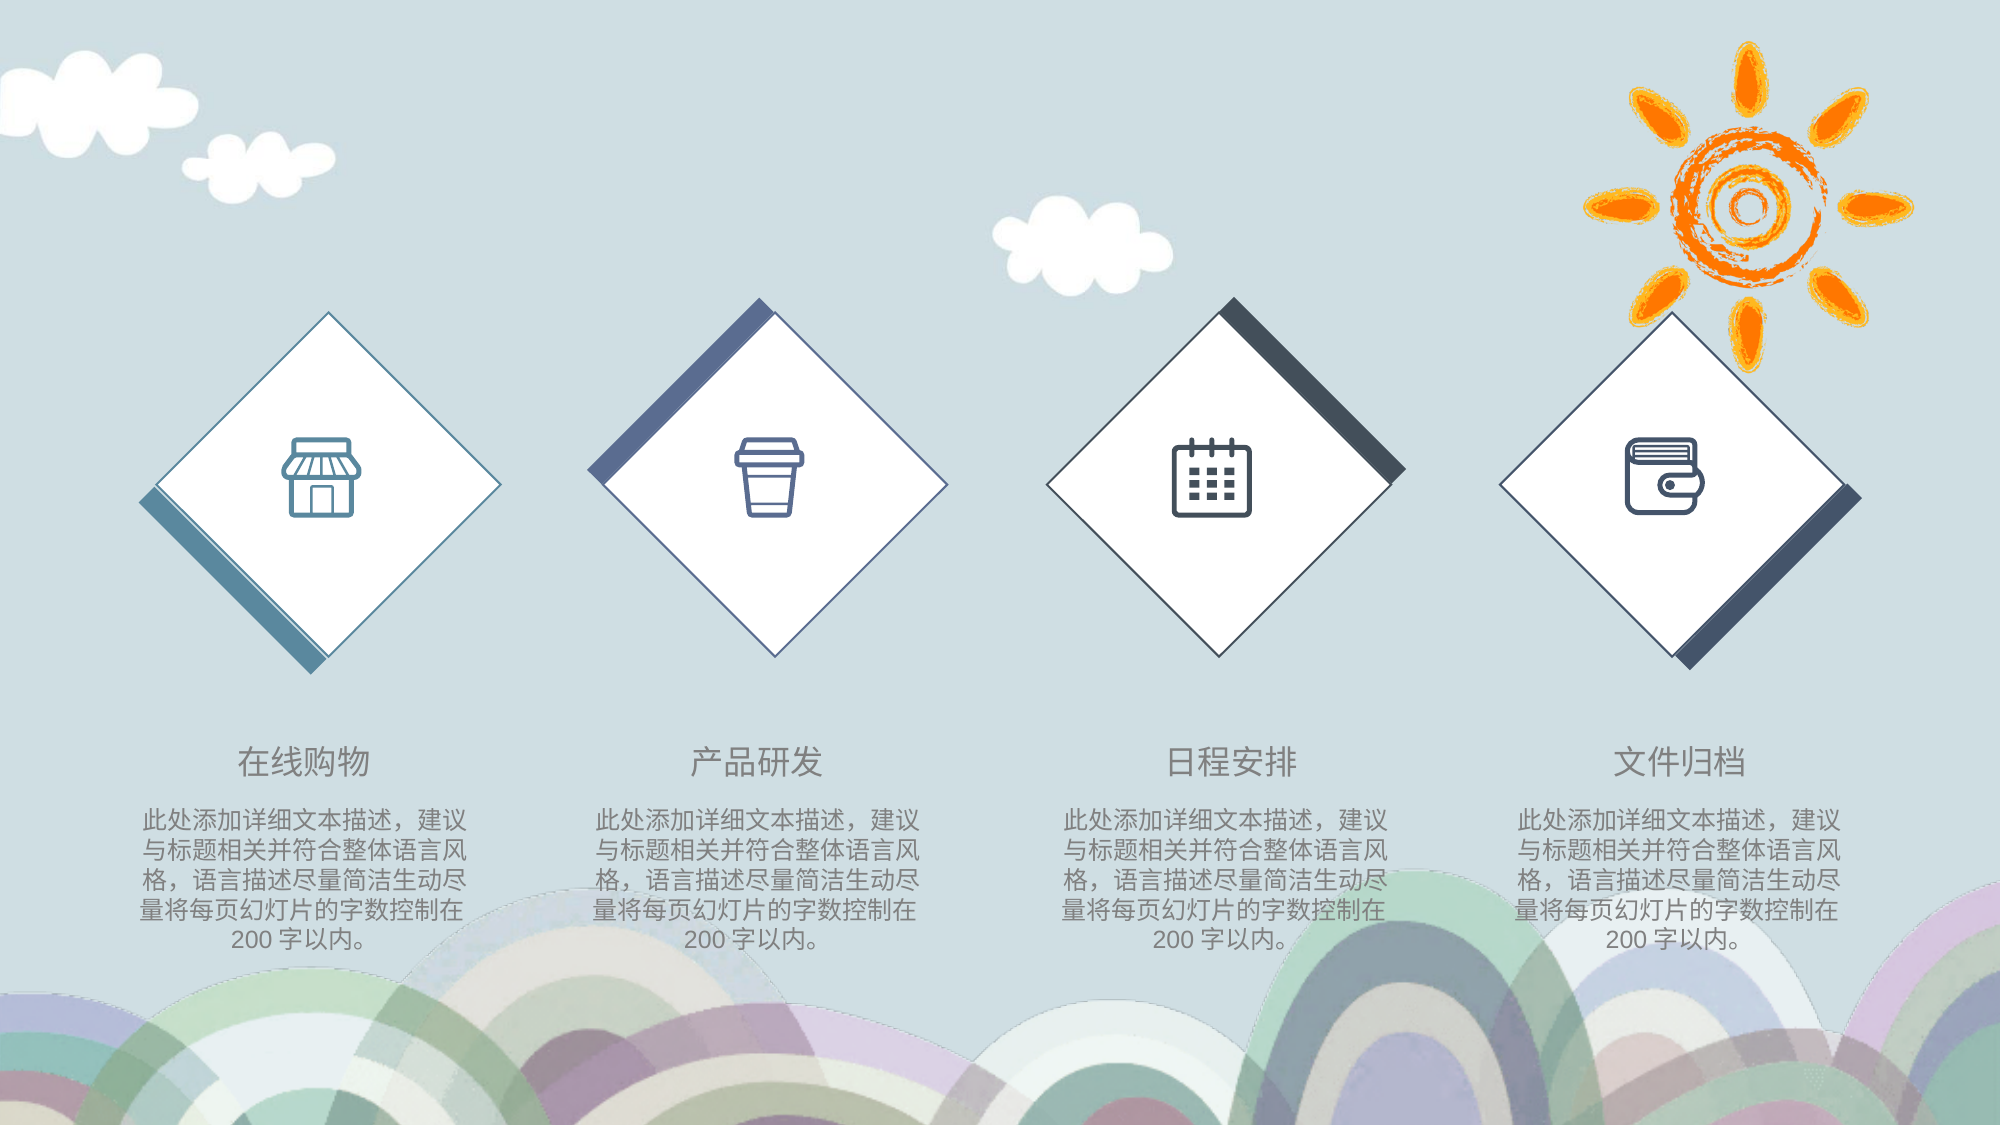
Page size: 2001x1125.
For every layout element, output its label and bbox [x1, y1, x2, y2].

text_box [558, 362, 938, 964]
picture [1573, 0, 1947, 378]
picture [0, 830, 2000, 1125]
text_box [1046, 268, 1407, 964]
picture [0, 9, 1199, 418]
text_box [125, 362, 485, 964]
text_box [1499, 362, 1891, 964]
